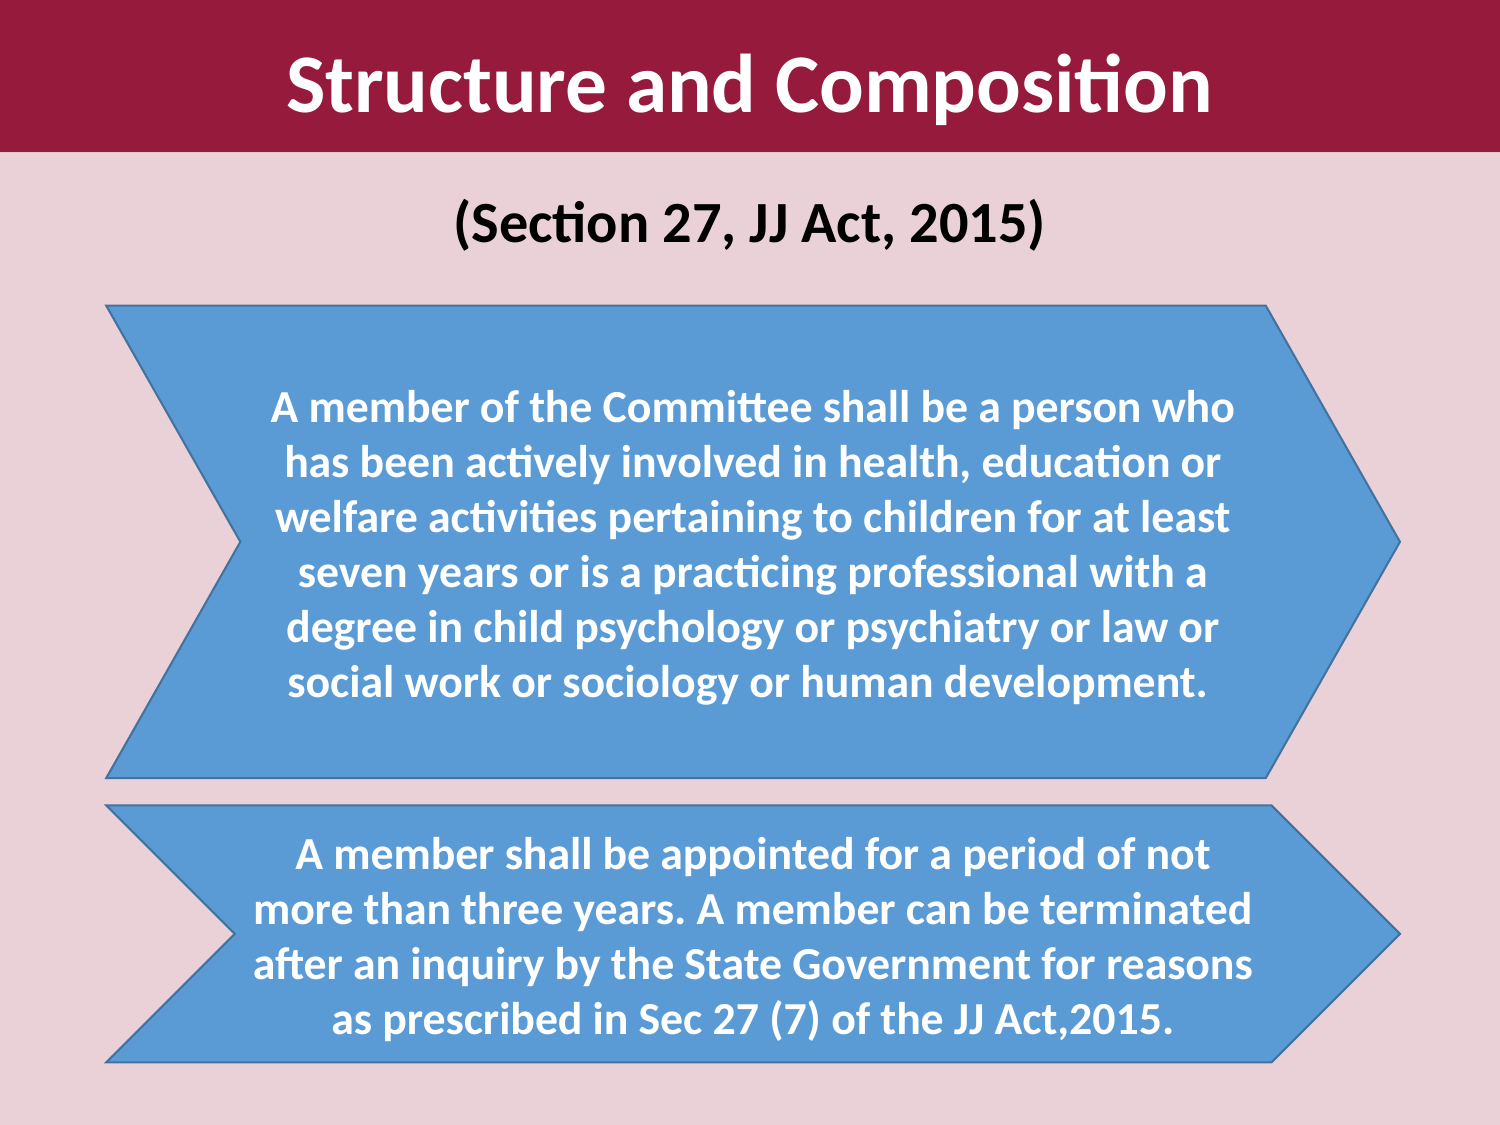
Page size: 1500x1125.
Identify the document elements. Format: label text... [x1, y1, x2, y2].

text_box A member of the Committee shall be a person who has been actively involved in health, education or welfare activities pertaining to children for at least seven years or is a practicing professional with a degree in child psychology or psychiatry or law or social work or sociology or human development. [104, 304, 1402, 780]
title Structure and Composition [0, 21, 1500, 122]
text_box A member shall be appointed for a period of not more than three years. A member can be terminated after an inquiry by the State Government for reasons as prescribed in Sec 27 (7) of the JJ Act,2015. [103, 804, 1402, 1064]
text_box (Section 27, JJ Act, 2015) [0, 176, 1500, 262]
